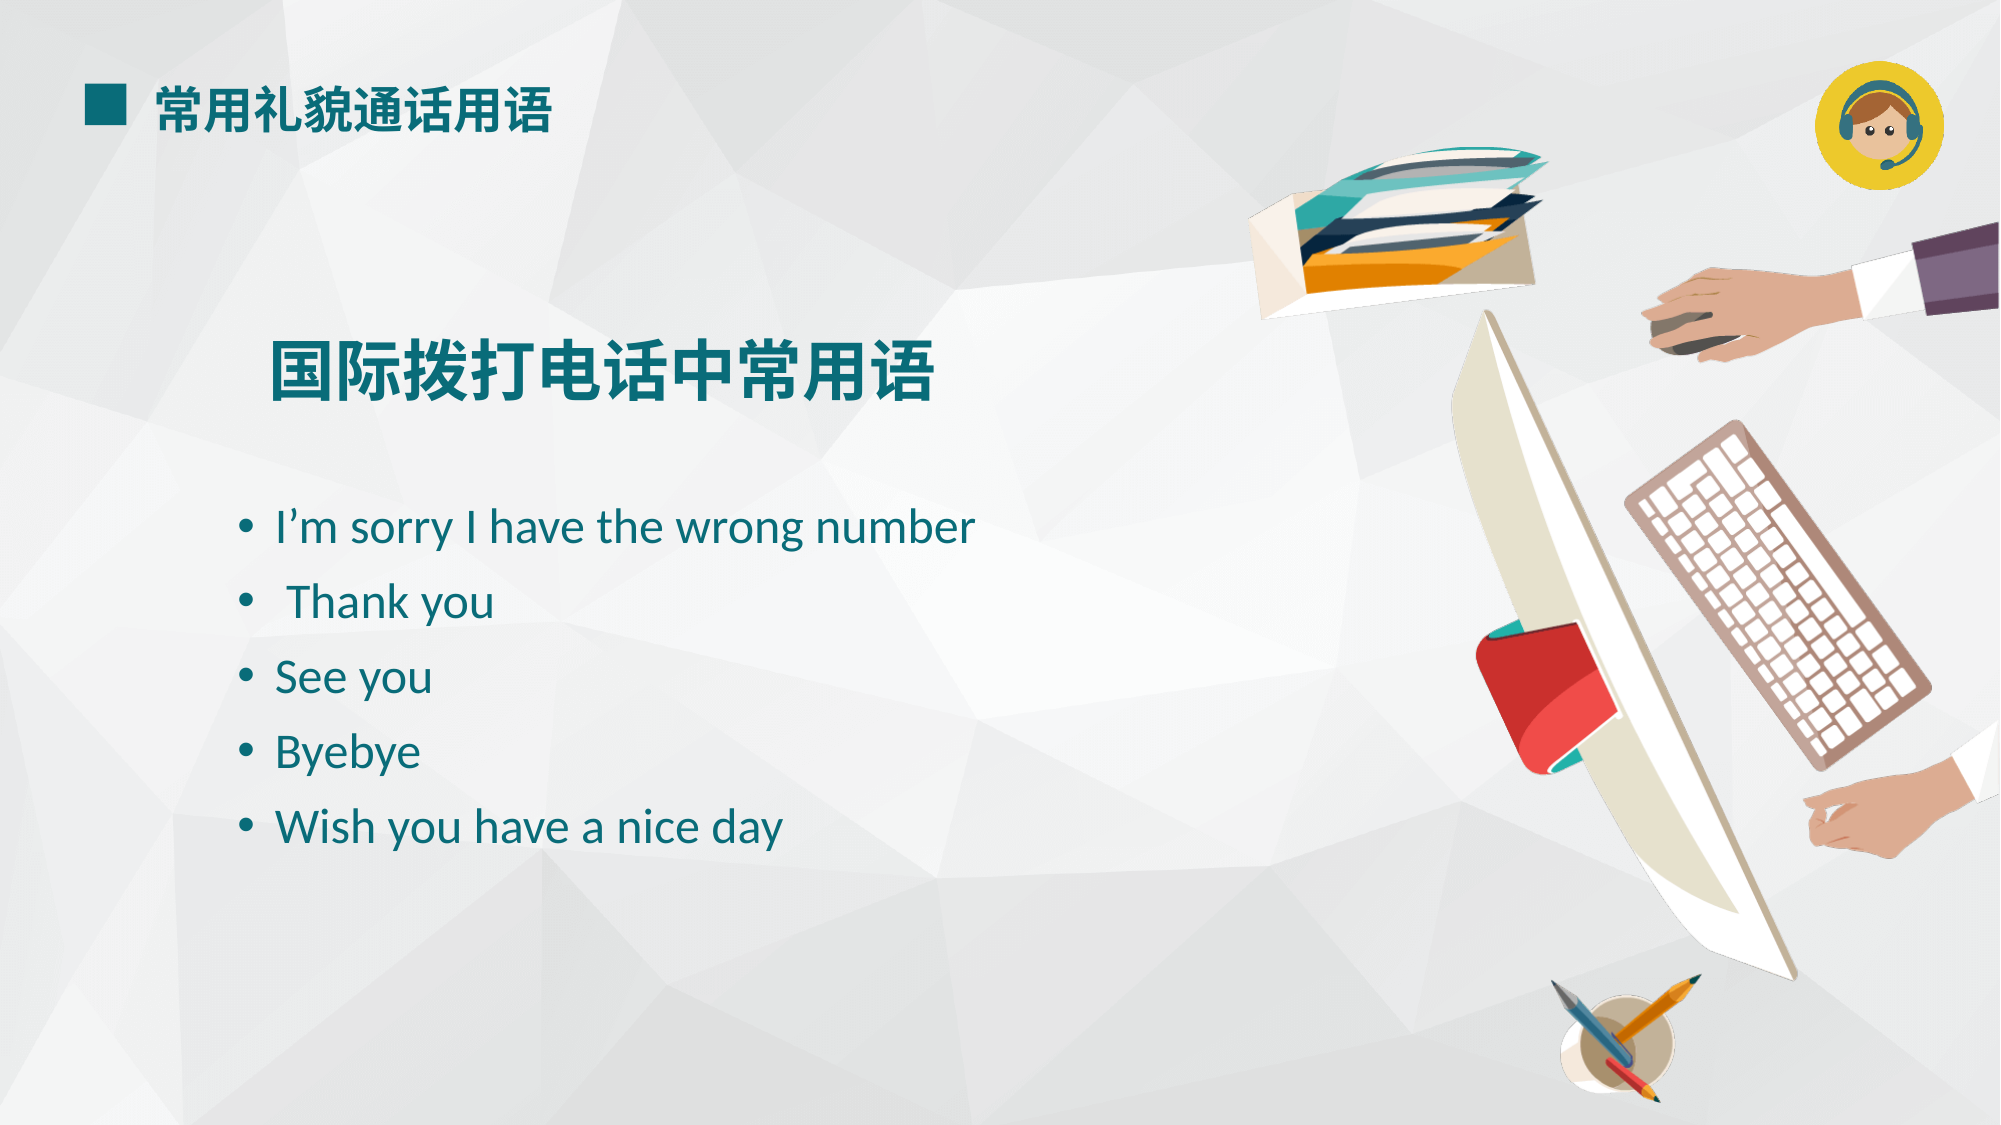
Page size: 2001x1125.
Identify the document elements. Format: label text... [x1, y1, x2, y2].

picture [0, 0, 2000, 1125]
text_box I’m sorry I have the wrong number Thank you See you Byebye Wish you have a nice day [222, 493, 1368, 1118]
text_box 国际拨打电话中常用语 [254, 309, 1000, 438]
text_box 常用礼貌通话用语 [138, 71, 855, 147]
text_box [83, 81, 129, 127]
